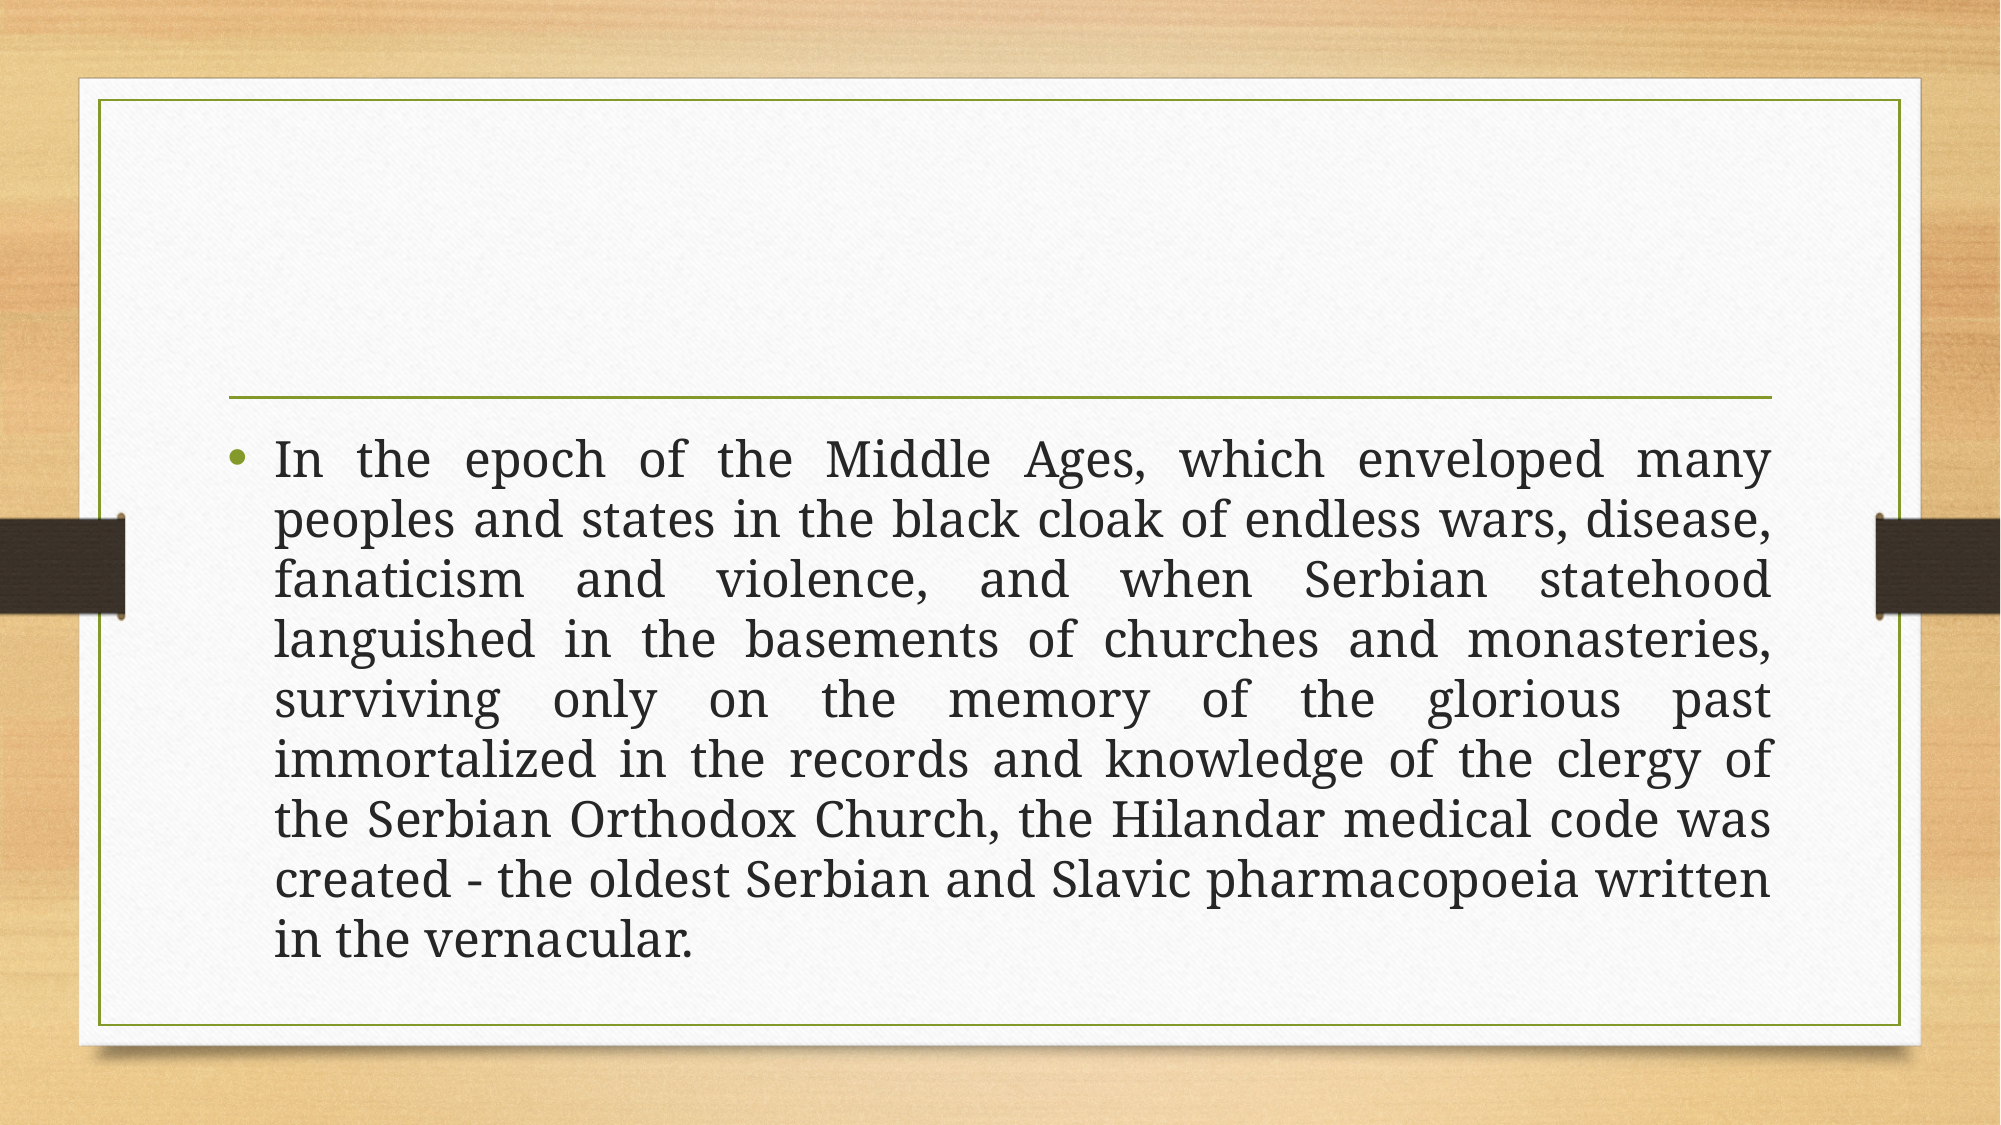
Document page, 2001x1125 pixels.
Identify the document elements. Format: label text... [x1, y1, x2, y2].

picture [0, 0, 2001, 1125]
list In the epoch of the Middle Ages, which enveloped many peoples and states in the black cloak of endless wars, disease, fanaticism and violence, and when Serbian statehood languished in the basements of churches and monasteries, surviving only on the memory of the glorious past immortalized in the records and knowledge of the clergy of the Serbian Orthodox Church, the Hilandar medical code was created - the oldest Serbian and Slavic pharmacopoeia written in the vernacular. [212, 419, 1788, 964]
